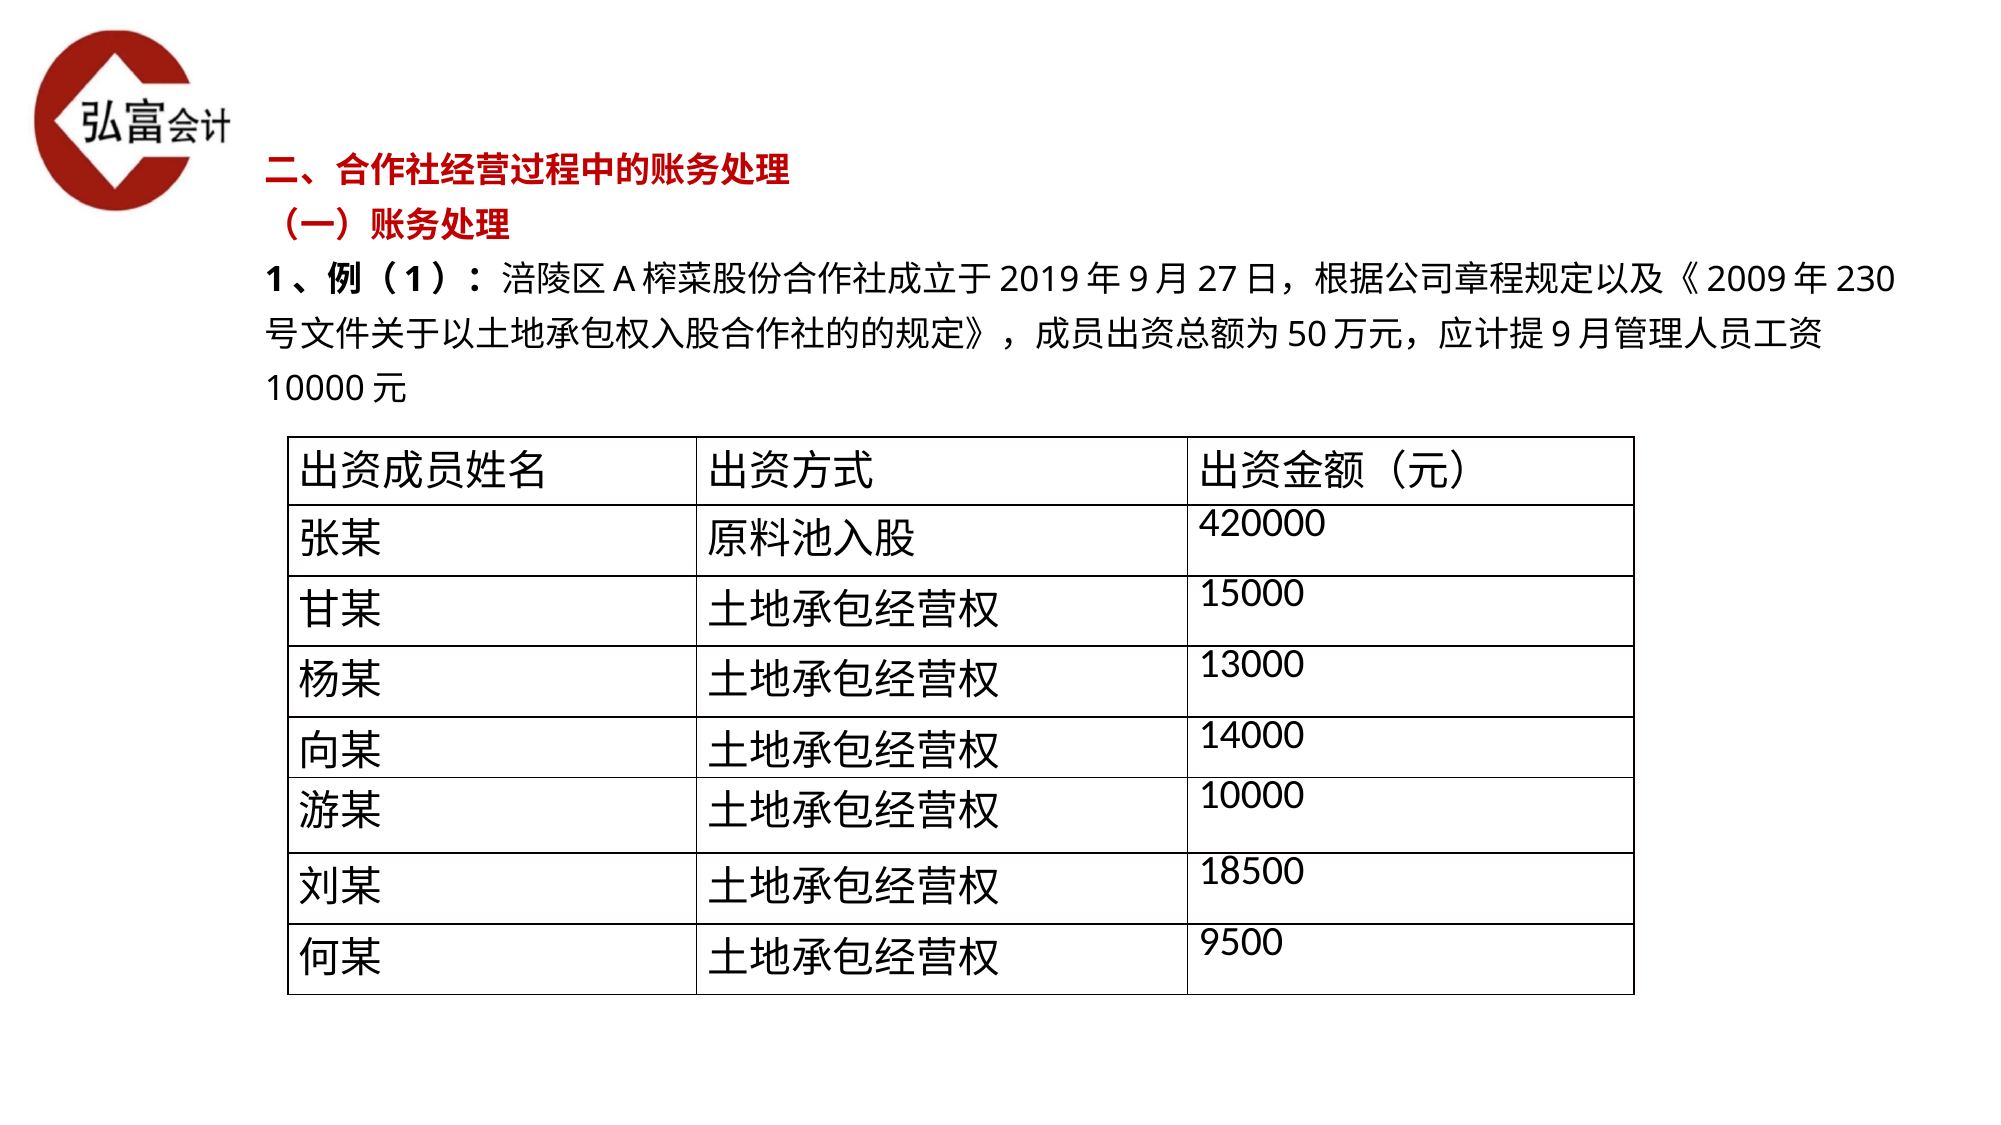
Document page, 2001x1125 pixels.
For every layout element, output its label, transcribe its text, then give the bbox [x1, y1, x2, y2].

table_cell 土地承包经营权 [697, 854, 1187, 923]
table_header 出资金额（元） [1188, 438, 1633, 504]
table_cell 15000 [1188, 577, 1633, 645]
table_cell 向某 [289, 718, 696, 777]
table_cell 土地承包经营权 [697, 718, 1187, 777]
picture [28, 9, 234, 239]
table_cell 9500 [1188, 925, 1633, 994]
table_cell 土地承包经营权 [697, 577, 1187, 645]
table_header 出资方式 [697, 438, 1187, 504]
table_cell 何某 [289, 925, 696, 994]
table_cell 游某 [289, 778, 696, 852]
table_cell 杨某 [289, 647, 696, 716]
table_cell 土地承包经营权 [697, 647, 1187, 716]
table_cell 14000 [1188, 718, 1633, 777]
title 二、合作社经营过程中的账务处理 （一）账务处理 1、例（1）：涪陵区A榨菜股份合作社成立于2019年9月27日，根据公司章程规定以及《2009年230号文件关于以土地承包权入股合作社的的规定》，成员出资总额为50万元，应计提9月管理人员工资10000元 [249, 124, 1928, 416]
table_cell 原料池入股 [697, 506, 1187, 575]
table_cell 13000 [1188, 647, 1633, 716]
table_cell 土地承包经营权 [697, 925, 1187, 994]
table_cell 10000 [1188, 778, 1633, 852]
table_cell 18500 [1188, 854, 1633, 923]
table_cell 土地承包经营权 [697, 778, 1187, 852]
table_cell 420000 [1188, 506, 1633, 575]
table_cell 张某 [289, 506, 696, 575]
table_header 出资成员姓名 [289, 438, 696, 504]
table_cell 刘某 [289, 854, 696, 923]
table_cell 甘某 [289, 577, 696, 645]
